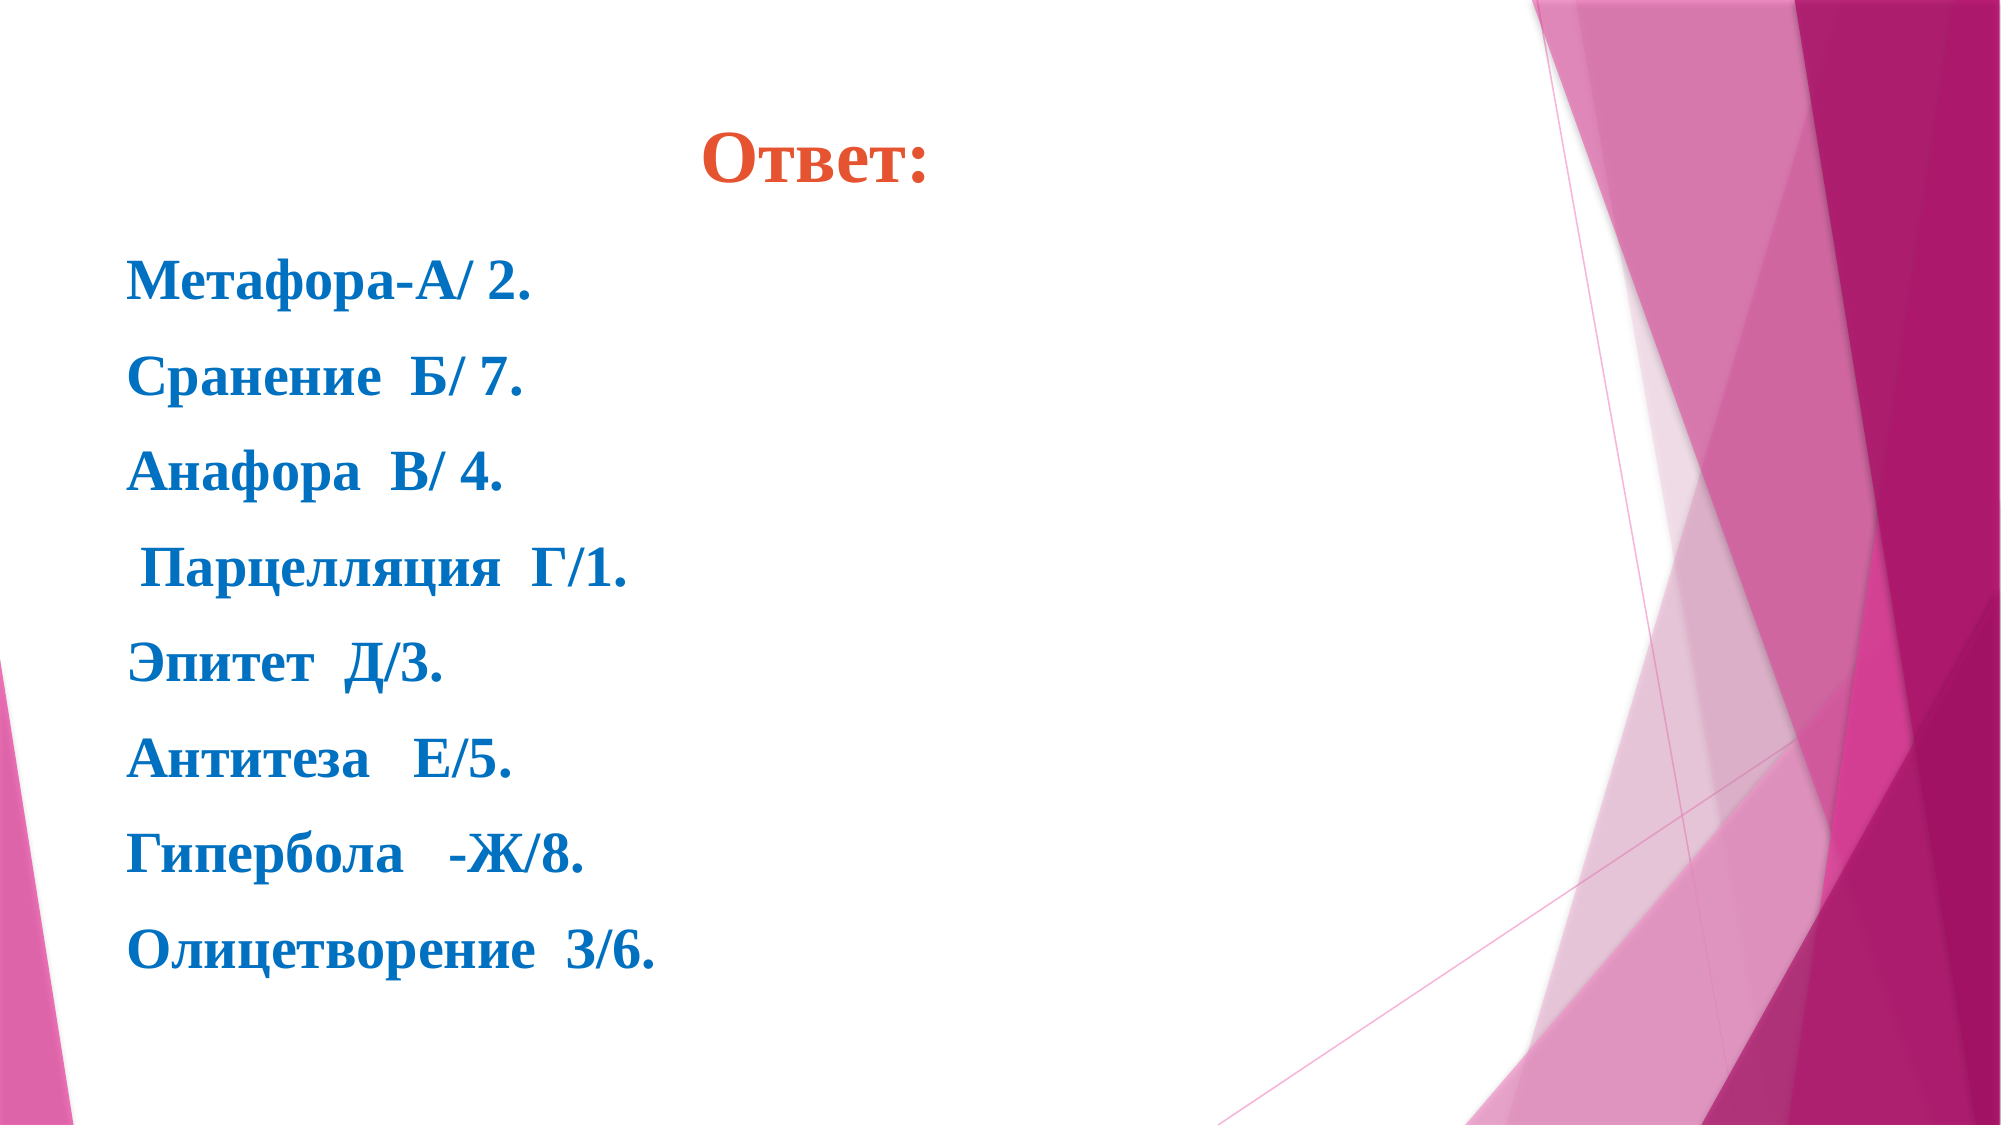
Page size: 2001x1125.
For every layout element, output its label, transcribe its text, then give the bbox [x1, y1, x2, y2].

title Ответ: [111, 99, 1522, 228]
list Метафора-А/ 2. Сранение Б/ 7. Анафора В/ 4. Парцелляция Г/1. Эпитет Д/3. Антитеза Е/5. Гипербола -Ж/8. Олицетворение З/6. [111, 228, 1907, 1104]
